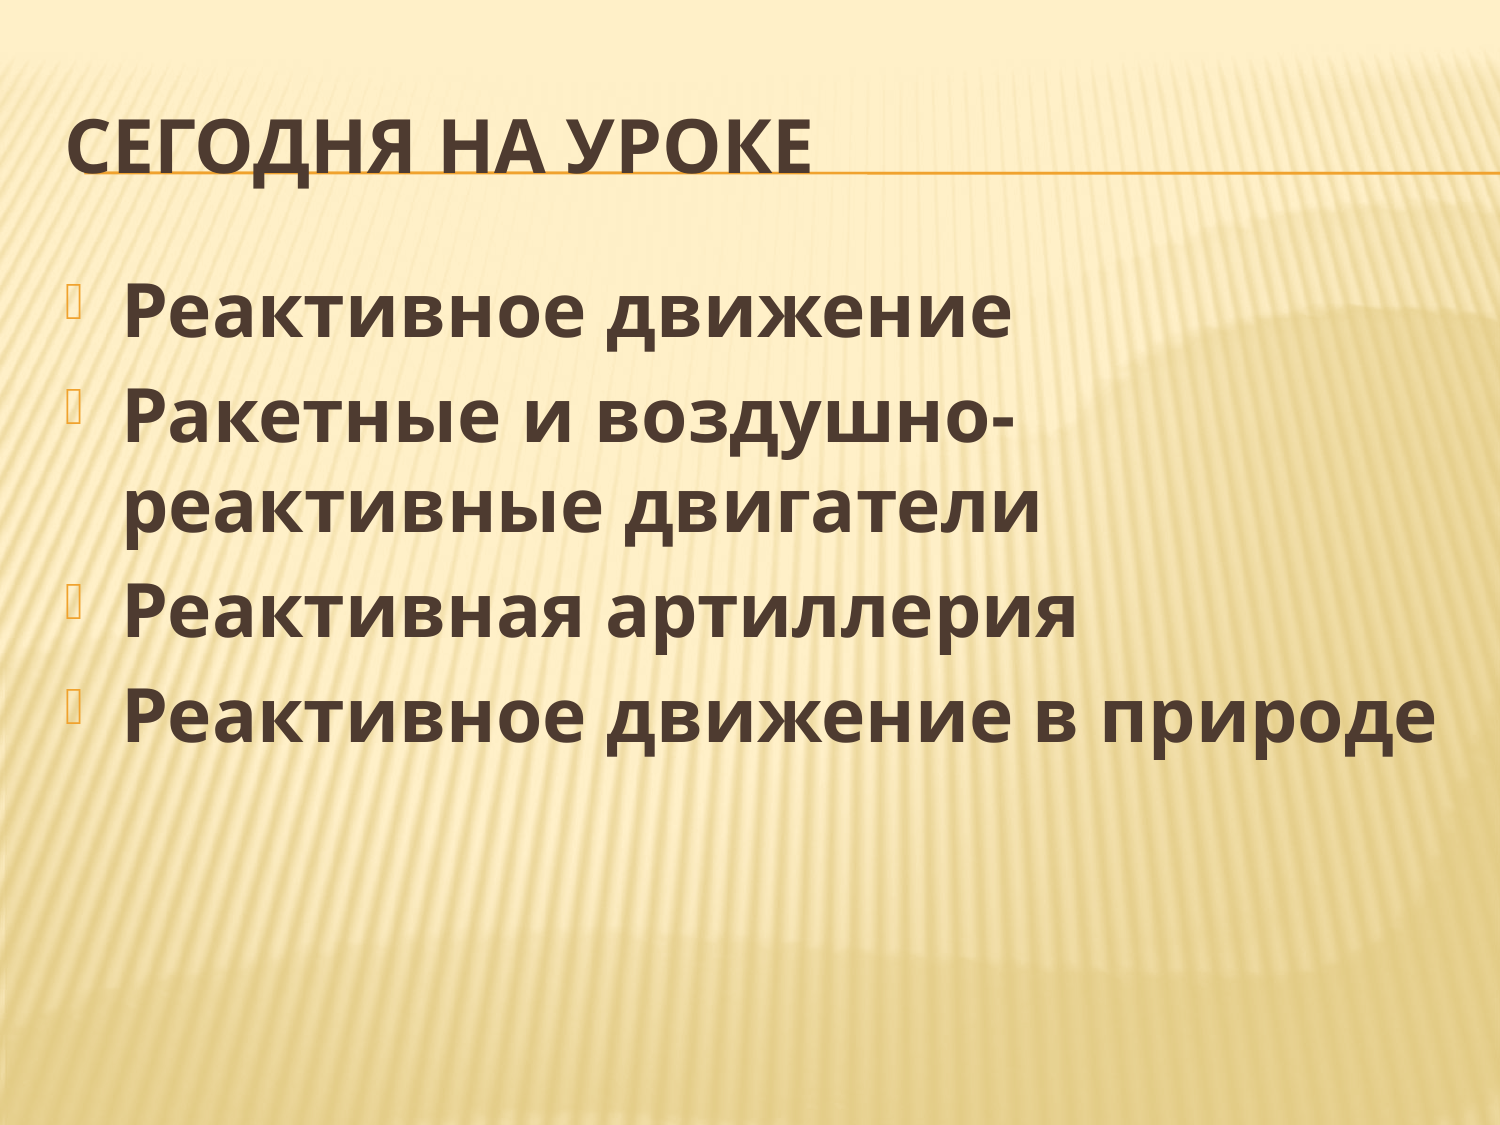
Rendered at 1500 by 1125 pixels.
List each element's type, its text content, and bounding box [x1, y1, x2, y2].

list Реактивное движение Ракетные и воздушно-реактивные двигатели Реактивная артиллерия Реактивное движение в природе [50, 254, 1475, 998]
title СЕГОДНЯ НА УРОКЕ [50, 75, 1475, 213]
